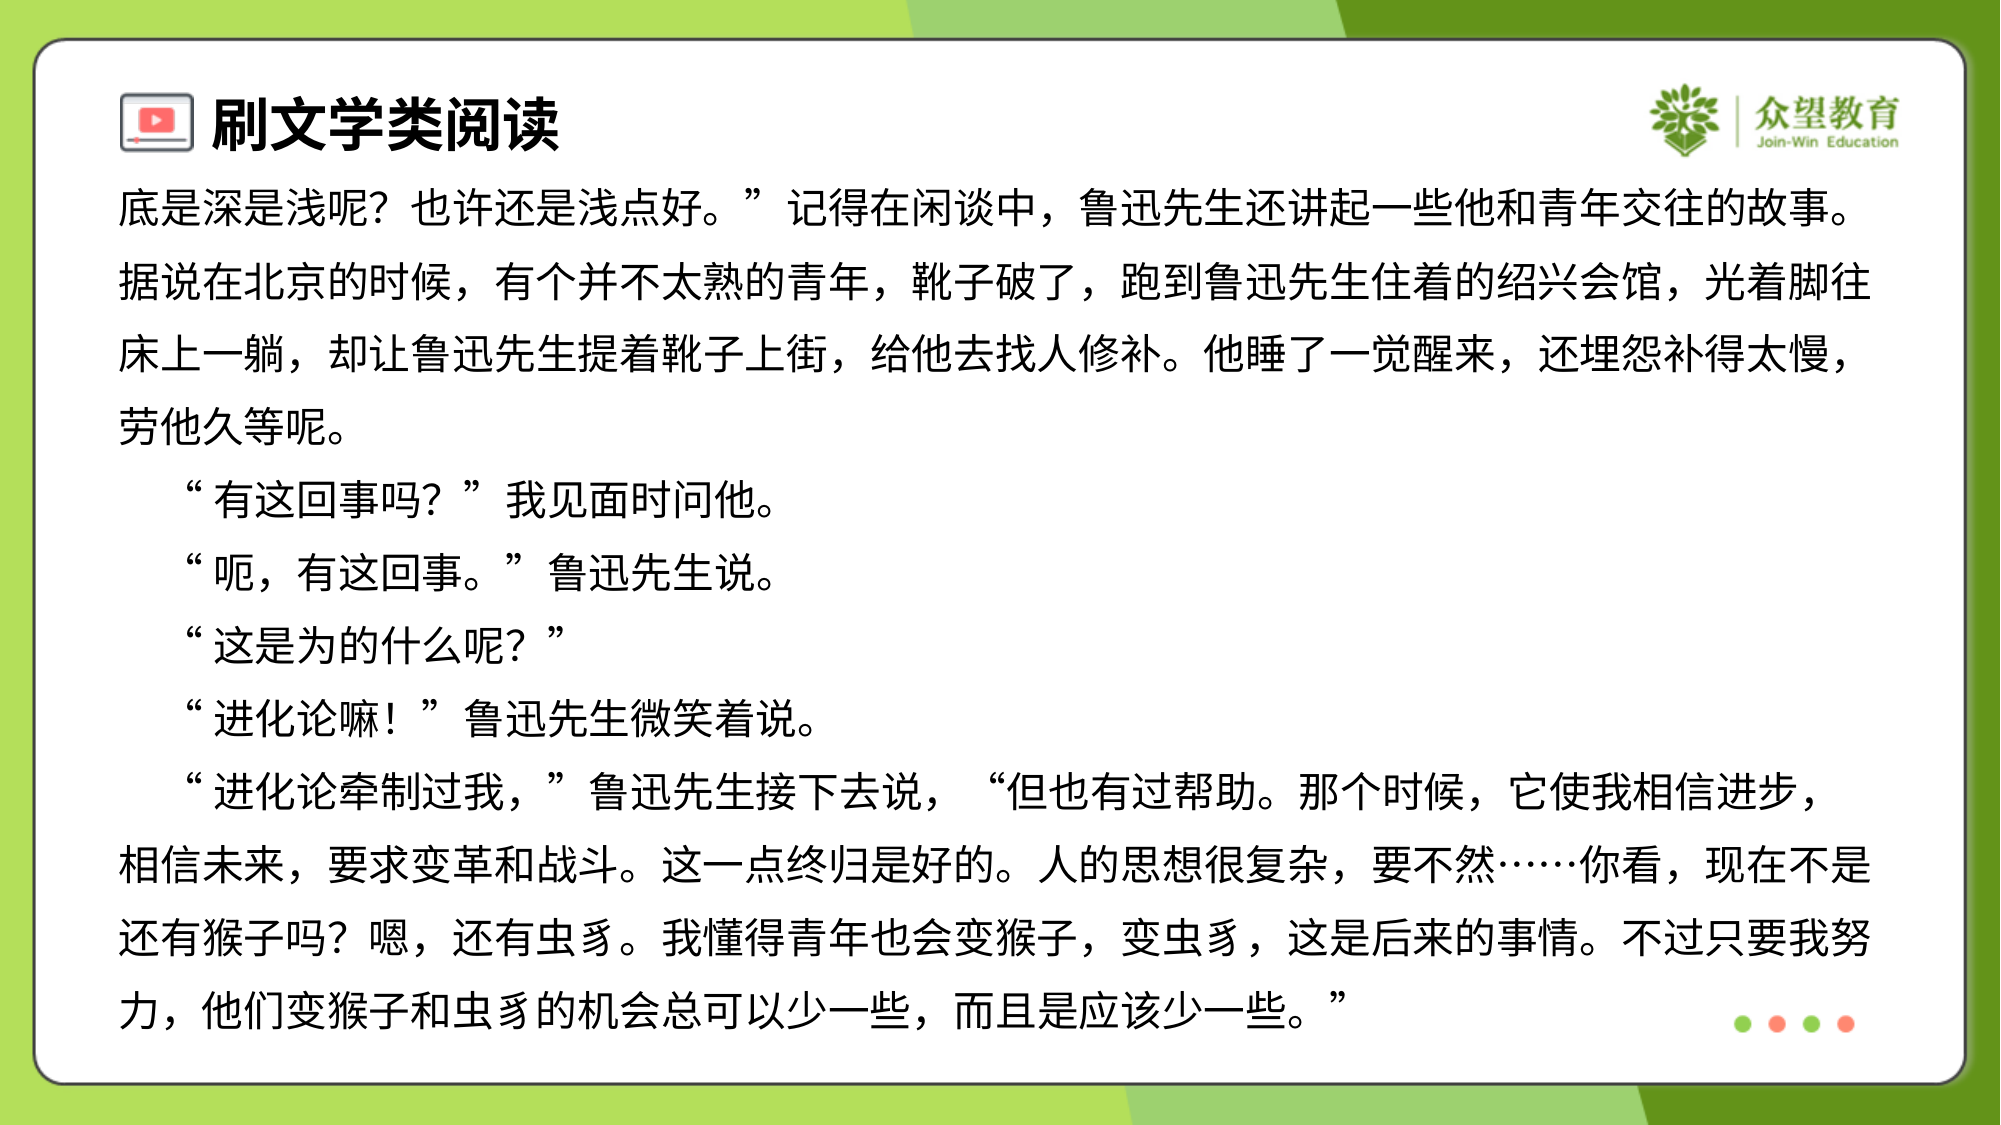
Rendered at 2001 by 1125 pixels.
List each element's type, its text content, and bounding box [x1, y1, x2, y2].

picture [0, 0, 2000, 1125]
text_box 底是深是浅呢？也许还是浅点好。”记得在闲谈中，鲁迅先生还讲起一些他和青年交往的故事。 据说在北京的时候，有个并不太熟的青年，靴子破了，跑到鲁迅先生住着的绍兴会馆，光着脚往 床上一躺，却让鲁迅先生提着靴子上街，给他去找人修补。他睡了一觉醒来，还埋怨补得太慢， 劳他久等呢。 “有这回事吗？”我见面时问他。 “呃，有这回事。”鲁迅先生说。 “这是为的什么呢？” “进化论嘛！”鲁迅先生微笑着说。 “进化论牵制过我，”鲁迅先生接下去说，“但也有过帮助。那个时候，它使我相信进步， 相信未来，要求变革和战斗。这一点终归是好的。人的思想很复杂，要不然……你看，现在不是 还有猴子吗？嗯，还有虫豸。我懂得青年也会变猴子，变虫豸，这是后来的事情。不过只要我努 力，他们变猴子和虫豸的机会总可以少一些，而且是应该少一些。” [118, 159, 1883, 1035]
